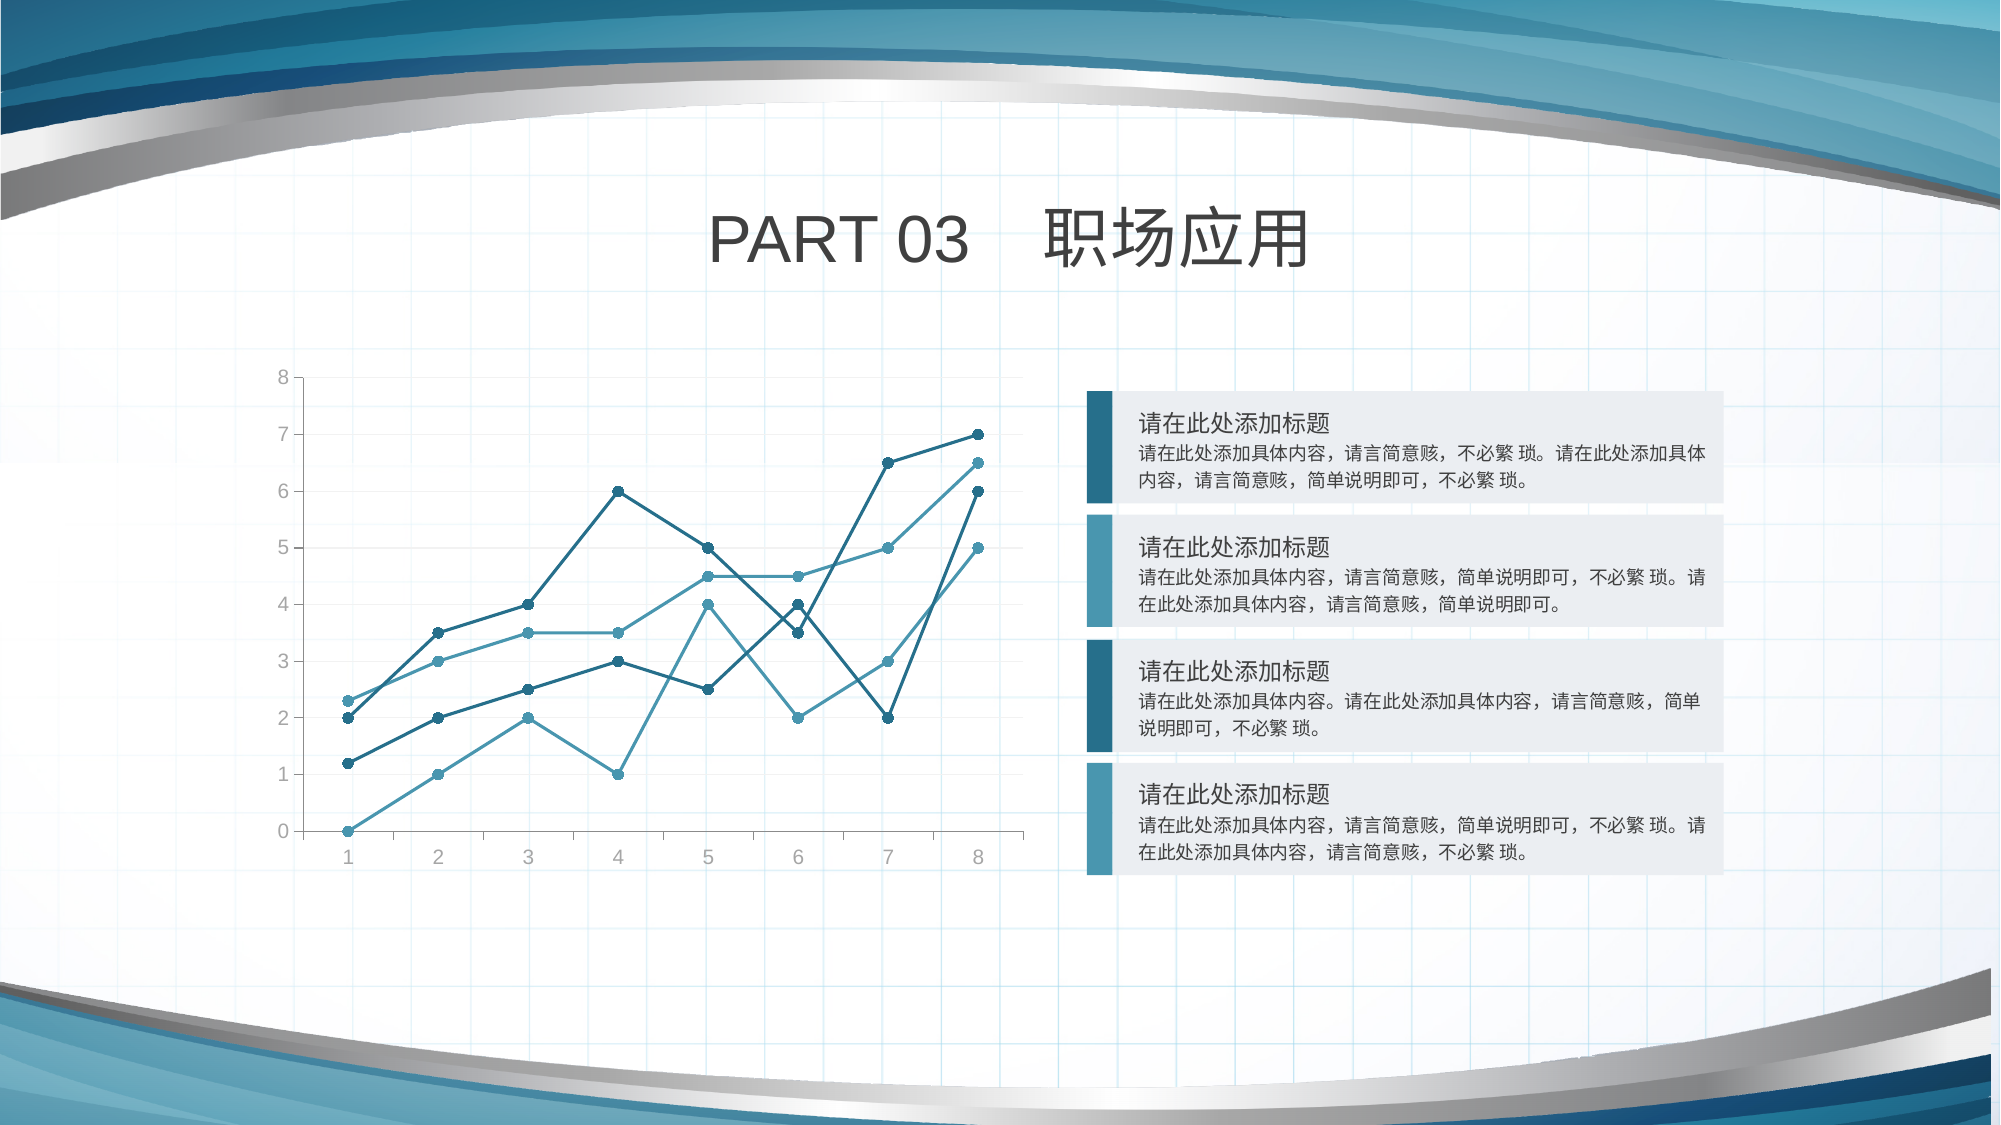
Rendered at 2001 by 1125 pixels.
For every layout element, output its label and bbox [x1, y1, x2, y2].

text_box [1086, 514, 1724, 627]
picture [0, 968, 1991, 1125]
picture [0, 0, 2000, 220]
text_box [1086, 762, 1724, 876]
chart [261, 355, 1039, 881]
text_box [1086, 391, 1724, 504]
text_box [1086, 639, 1724, 753]
text_box [0, 220, 2000, 1125]
